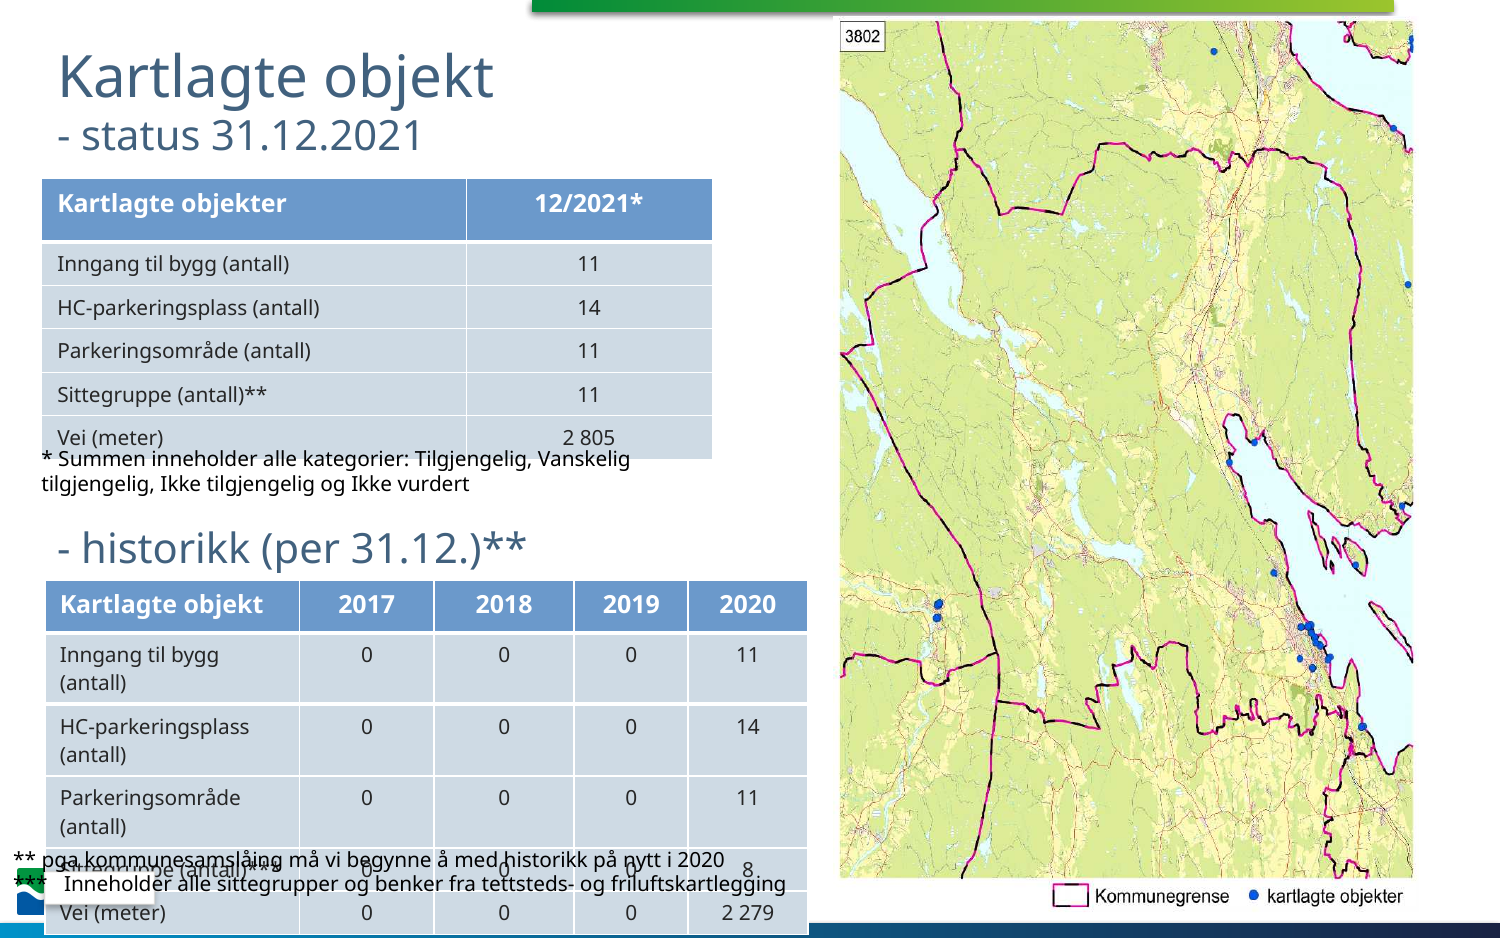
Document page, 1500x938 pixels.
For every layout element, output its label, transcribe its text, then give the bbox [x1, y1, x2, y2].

table_cell 0 [300, 777, 433, 838]
table_cell 8 [802, 849, 807, 890]
table_cell 0 [300, 706, 433, 775]
table_cell 11 [467, 373, 712, 415]
table_cell Vei (meter) [46, 904, 299, 934]
table_cell 0 [435, 635, 573, 702]
table_header 2018 [435, 581, 573, 631]
table_cell HC-parkeringsplass (antall) [46, 706, 299, 775]
picture [833, 16, 1419, 913]
table_cell 0 [575, 706, 687, 775]
table_cell 0 [300, 904, 433, 934]
table_header 2019 [575, 581, 687, 631]
text_box ** pga kommunesamslåing må vi begynne å med historikk på nytt i 2020 *** Inneholder alle sittegrupper og benker fra tettsteds- og friluftskartlegging [0, 838, 802, 904]
text_box * Summen inneholder alle kategorier: Tilgjengelig, Vanskelig tilgjengelig, Ikke tilgjengelig og Ikke vurdert [26, 438, 711, 504]
table_cell 0 [435, 904, 573, 934]
table_cell 11 [467, 329, 712, 372]
table_header Kartlagte objekt [46, 581, 299, 631]
table_cell 0 [435, 777, 573, 838]
table_cell 0 [575, 777, 687, 838]
text_box - historikk (per 31.12.)** [42, 496, 828, 580]
table_cell 14 [467, 286, 712, 328]
table_header 12/2021* [467, 179, 712, 240]
table_cell 0 [300, 635, 433, 702]
table_cell Parkeringsområde (antall) [46, 777, 299, 838]
table_cell 2 279 [689, 892, 807, 934]
table_header 2020 [689, 581, 807, 631]
text_box Kartlagte objekt - status 31.12.2021 [42, 24, 828, 167]
table_cell Parkeringsområde (antall) [42, 329, 466, 372]
table_cell Sittegruppe (antall)** [42, 373, 466, 415]
table_cell 0 [575, 635, 687, 702]
table_cell 14 [689, 706, 807, 775]
table_cell 11 [689, 635, 807, 702]
table_cell HC-parkeringsplass (antall) [42, 286, 466, 328]
table_cell 11 [689, 777, 807, 847]
table_header Kartlagte objekter [42, 179, 466, 240]
table_cell Inngang til bygg (antall) [42, 244, 466, 285]
table_cell 11 [467, 244, 712, 285]
table_header 2017 [300, 581, 433, 631]
table_cell Vei (meter) [42, 416, 466, 438]
table_cell 0 [575, 904, 687, 934]
table_cell 2 805 [467, 416, 712, 459]
table_cell Inngang til bygg (antall) [46, 635, 299, 702]
table_cell 0 [435, 706, 573, 775]
